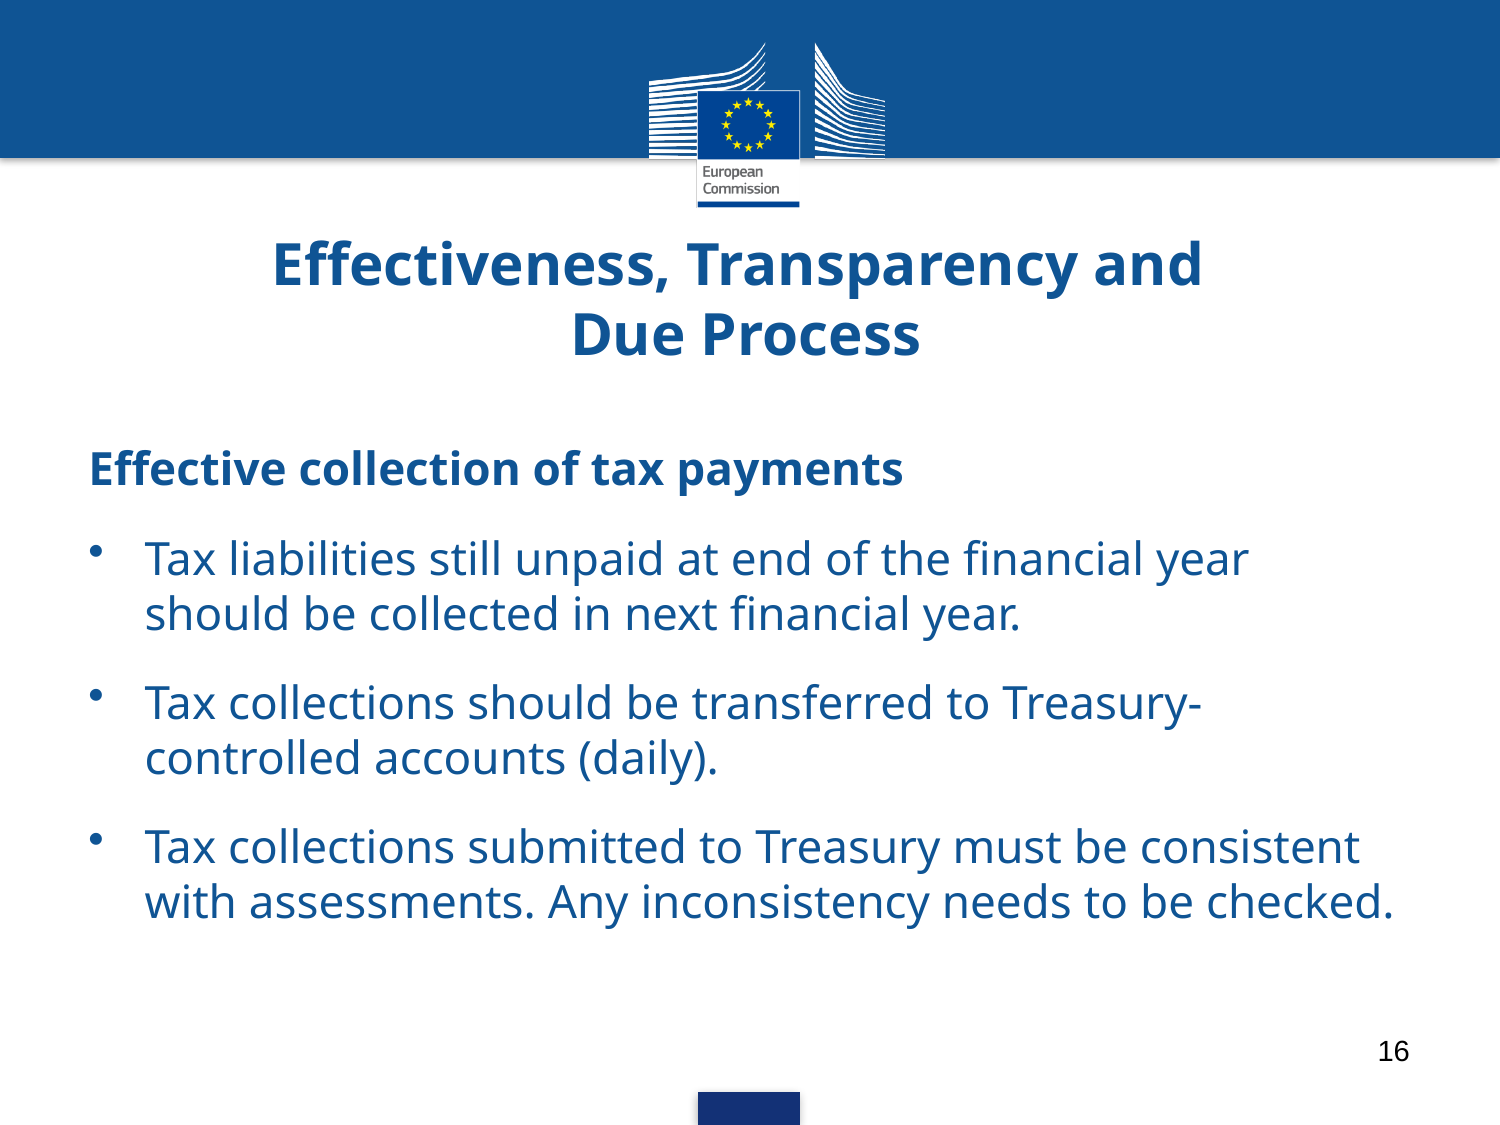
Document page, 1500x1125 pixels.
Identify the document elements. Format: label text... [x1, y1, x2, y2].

list Effective collection of tax payments Tax liabilities still unpaid at end of the financial year should be collected in next financial year. Tax collections should be transferred to Treasury-controlled accounts (daily). Tax collections submitted to Treasury must be consistent with assessments. Any inconsistency needs to be checked. [73, 432, 1424, 1012]
text_box Effectiveness, Transparency and Due Process [56, 219, 1436, 375]
picture [649, 42, 885, 208]
slide_number 16 [1074, 1024, 1426, 1103]
